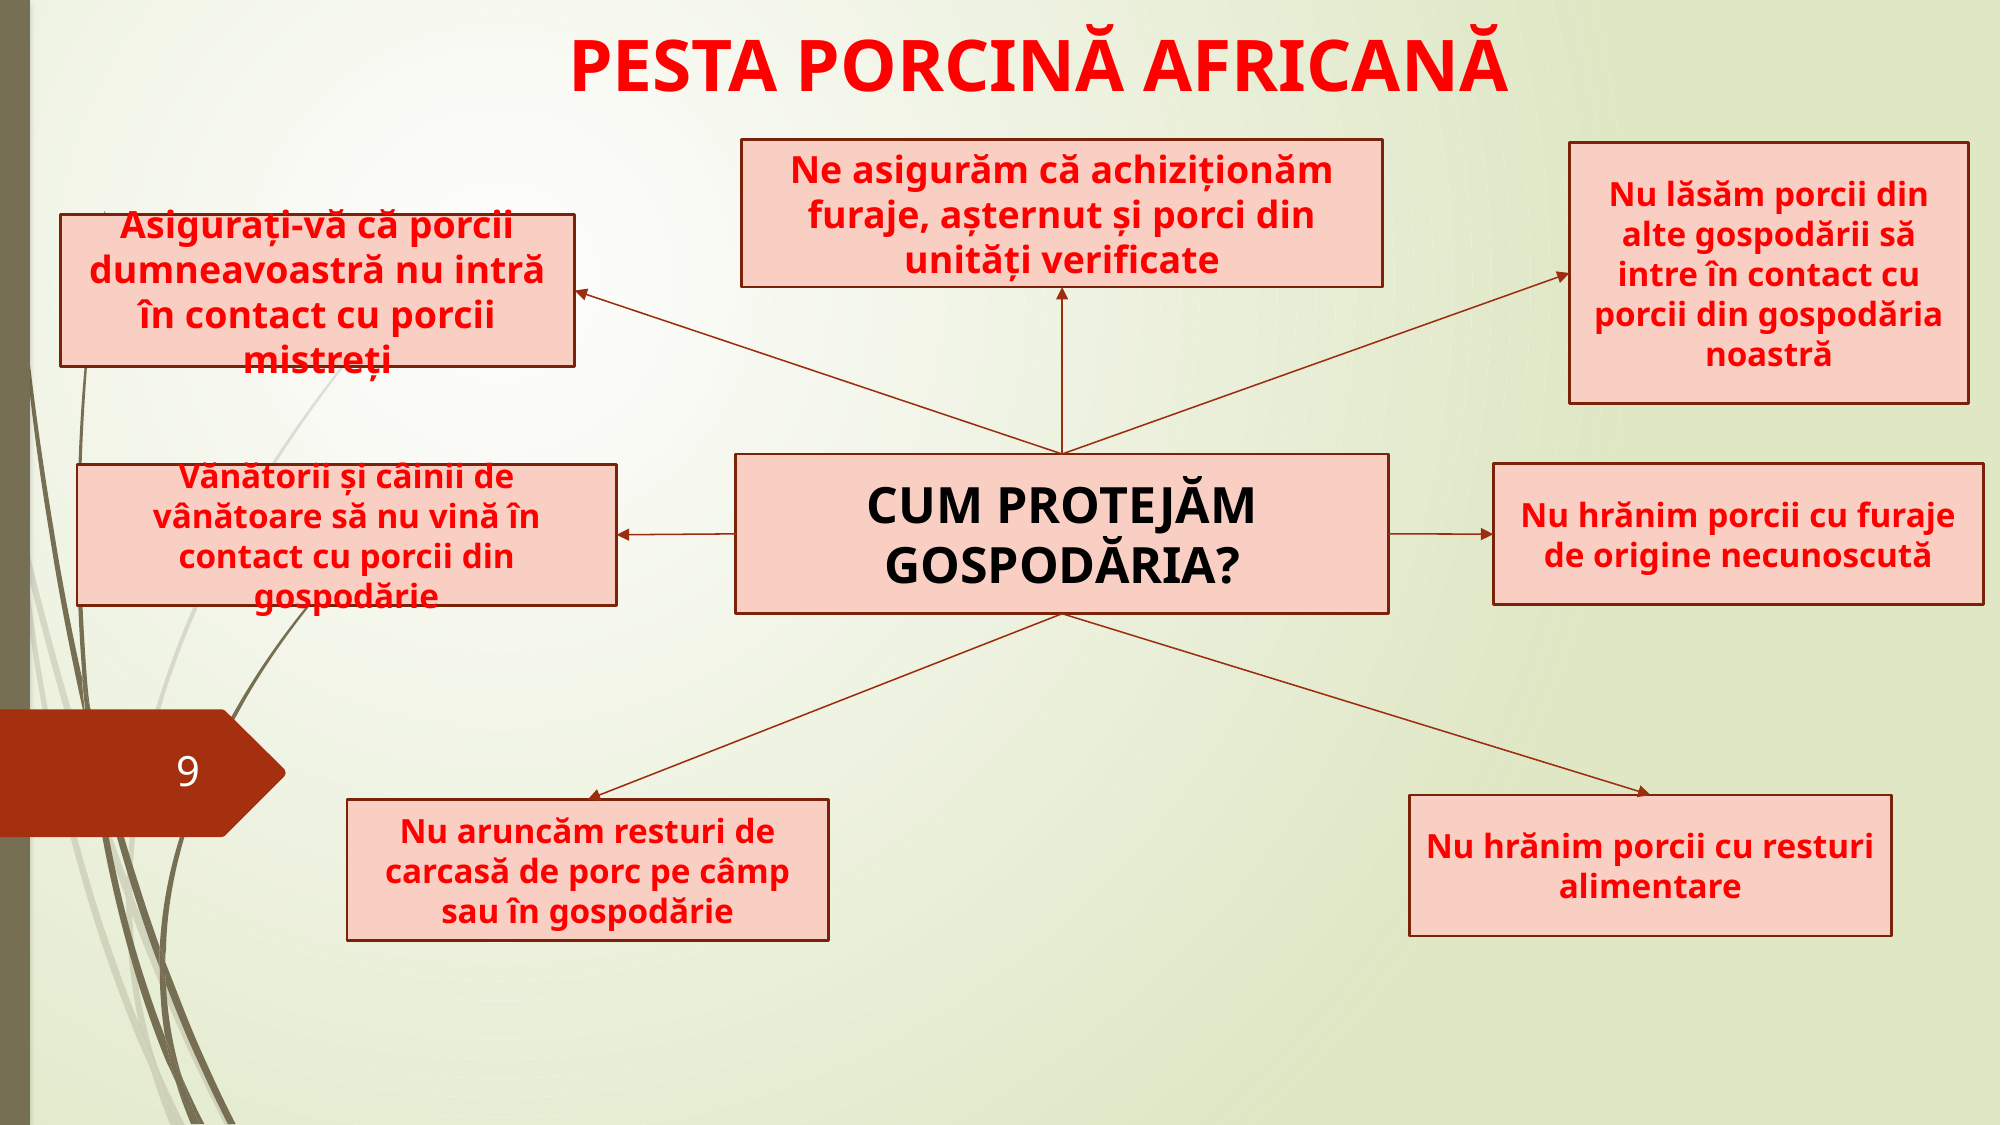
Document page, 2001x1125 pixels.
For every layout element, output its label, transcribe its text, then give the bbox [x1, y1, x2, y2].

title PESTA PORCINĂ AFRICANĂ [414, 12, 1663, 199]
text_box Ne asigurăm că achiziționăm furaje, așternut și porci din unități verificate [740, 138, 1384, 288]
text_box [1063, 613, 1651, 796]
text_box Nu hrănim porcii cu furaje de origine necunoscută [1492, 462, 1985, 606]
slide_number 9 [87, 743, 216, 803]
text_box Nu aruncăm resturi de carcasă de porc pe câmp sau în gospodărie [346, 798, 830, 942]
text_box Asigurați-vă că porcii dumneavoastră nu intră în contact cu porcii mistreți [59, 213, 576, 368]
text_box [574, 290, 1063, 455]
text_box Nu lăsăm porcii din alte gospodării să intre în contact cu porcii din gospodăria noastră [1568, 141, 1970, 405]
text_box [1061, 272, 1570, 455]
text_box Vănătorii și câinii de vânătoare să nu vină în contact cu porcii din gospodărie [76, 463, 618, 607]
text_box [587, 613, 1063, 800]
text_box CUM PROTEJĂM GOSPODĂRIA? [734, 462, 1390, 612]
text_box Nu hrănim porcii cu resturi alimentare [1408, 794, 1893, 937]
